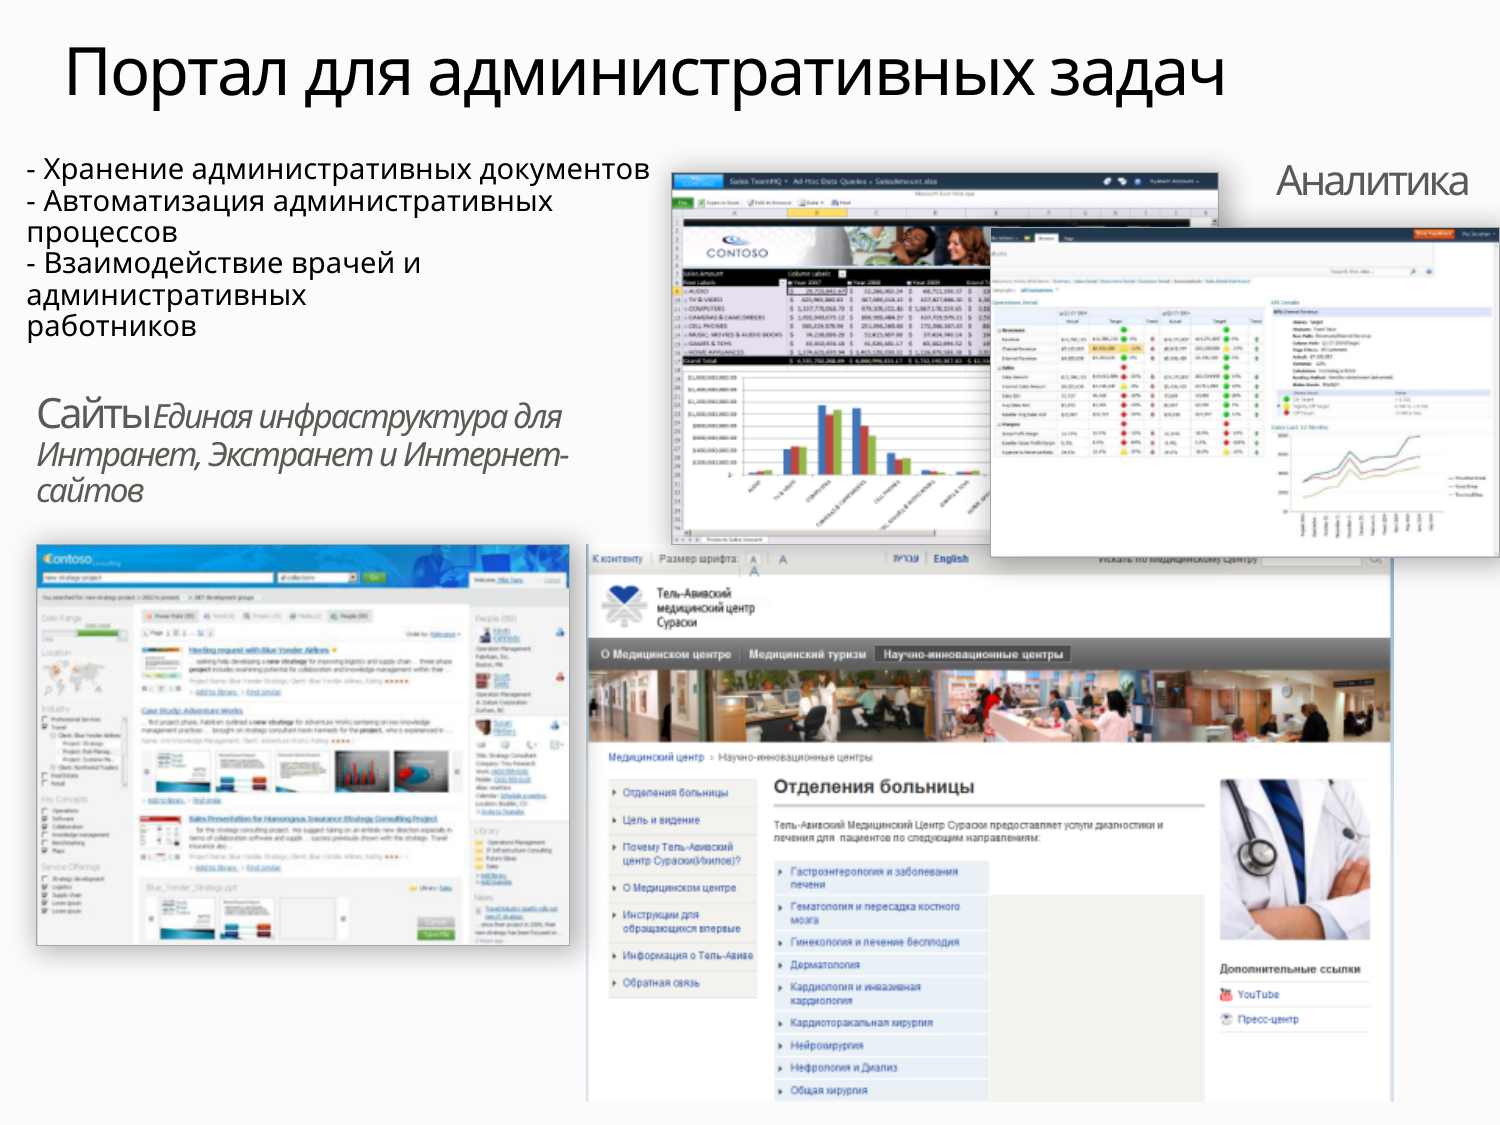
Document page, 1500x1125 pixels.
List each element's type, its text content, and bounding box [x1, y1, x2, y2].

picture [586, 172, 1500, 1102]
text_box - Хранение административных документов - Автоматизация административных процессов - Взаимодействие врачей и административных работников [11, 147, 672, 382]
picture [35, 544, 570, 947]
text_box СайтыЕдиная инфраструктура для Интранет, Экстранет и Интернет-сайтов [35, 392, 604, 510]
text_box Аналитика [1261, 146, 1486, 210]
title Портал для административных задач [63, 37, 1436, 111]
